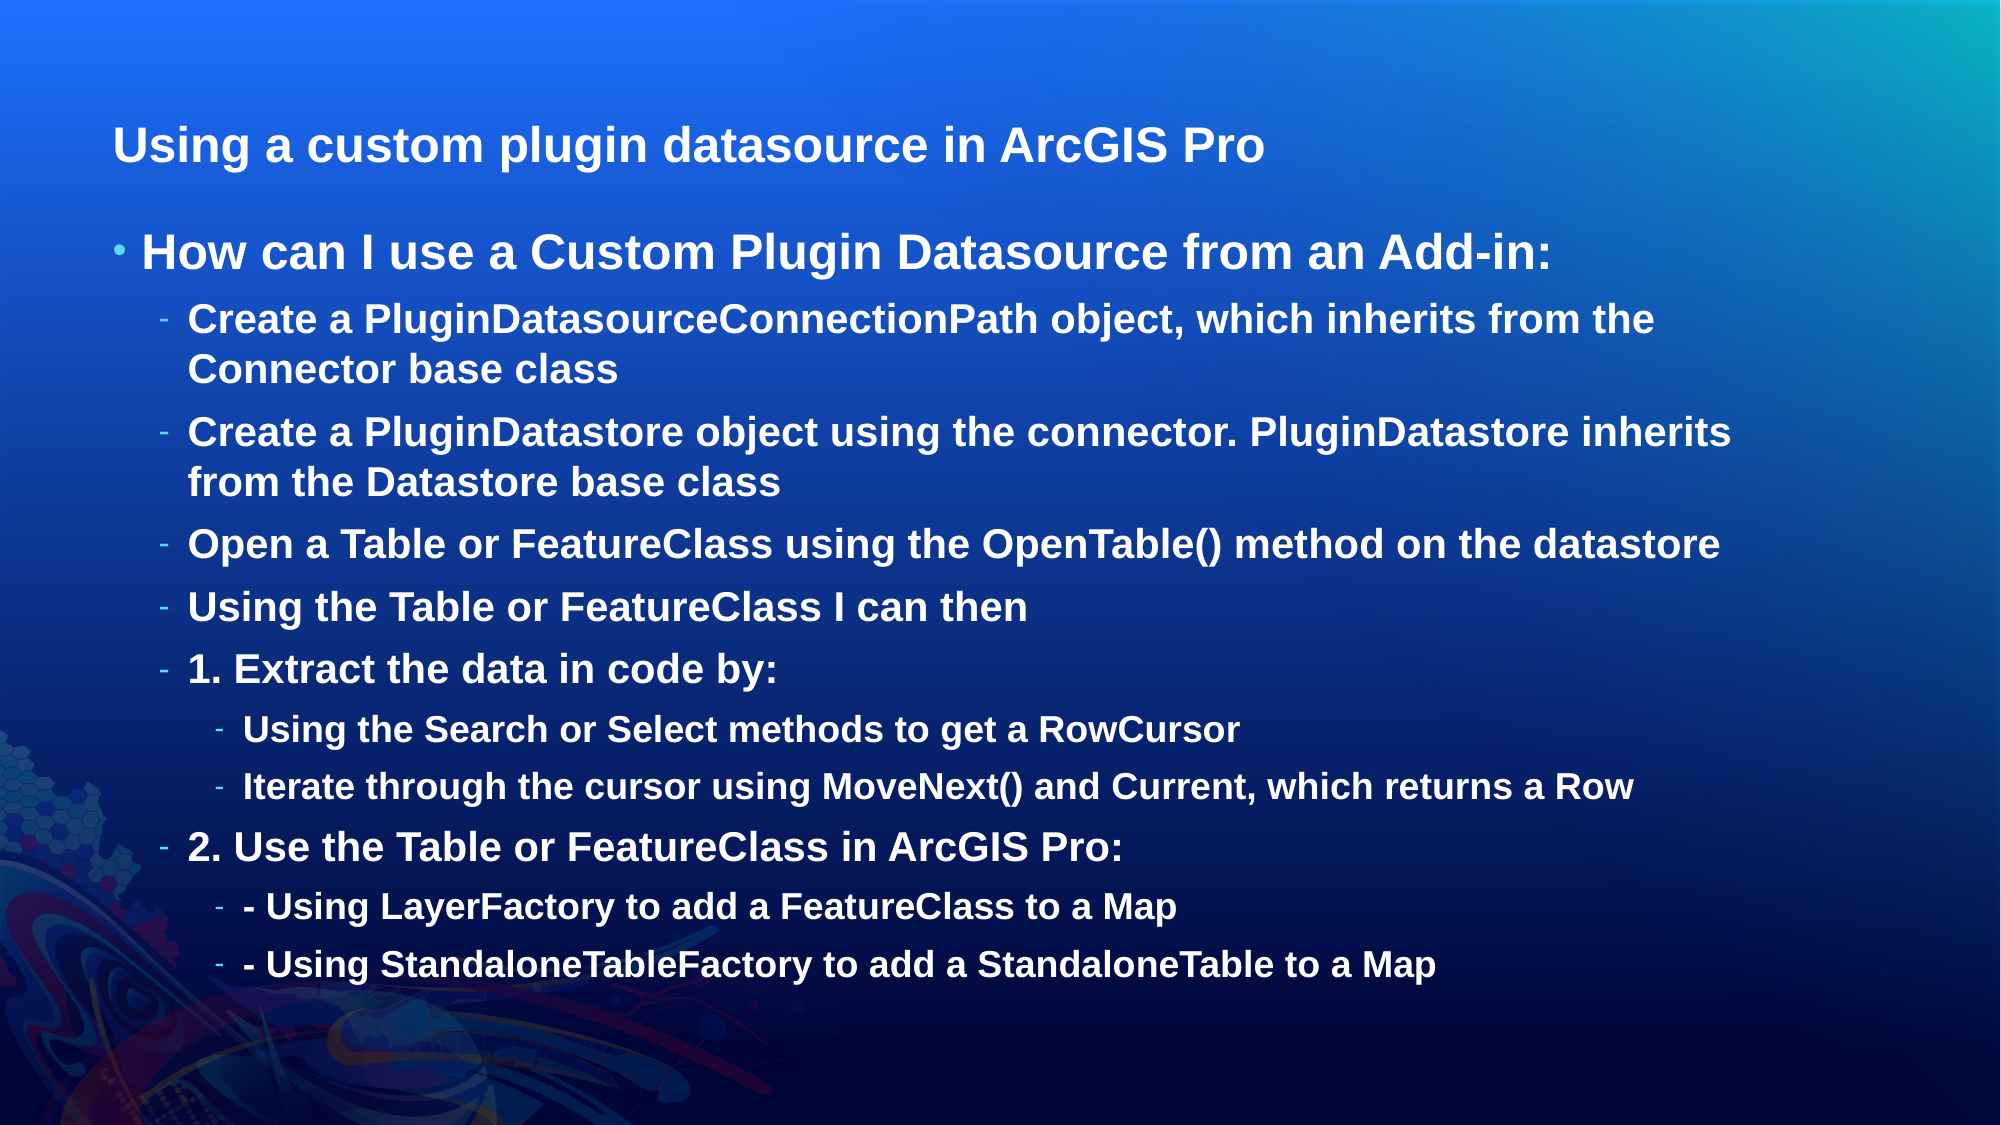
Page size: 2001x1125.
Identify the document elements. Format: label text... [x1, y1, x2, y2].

title Using a custom plugin datasource in ArcGIS Pro [112, 111, 1889, 173]
list How can I use a Custom Plugin Datasource from an Add-in: Create a PluginDatasourceConnectionPath object, which inherits from the Connector base class Create a PluginDatastore object using the connector. PluginDatastore inherits from the Datastore base class Open a Table or FeatureClass using the OpenTable() method on the datastore Using the Table or FeatureClass I can then 1. Extract the data in code by: Using the Search or Select methods to get a RowCursor Iterate through the cursor using MoveNext() and Current, which returns a Row 2. Use the Table or FeatureClass in ArcGIS Pro: - Using LayerFactory to add a FeatureClass to a Map - Using StandaloneTableFactory to add a StandaloneTable to a Map [112, 219, 1814, 849]
